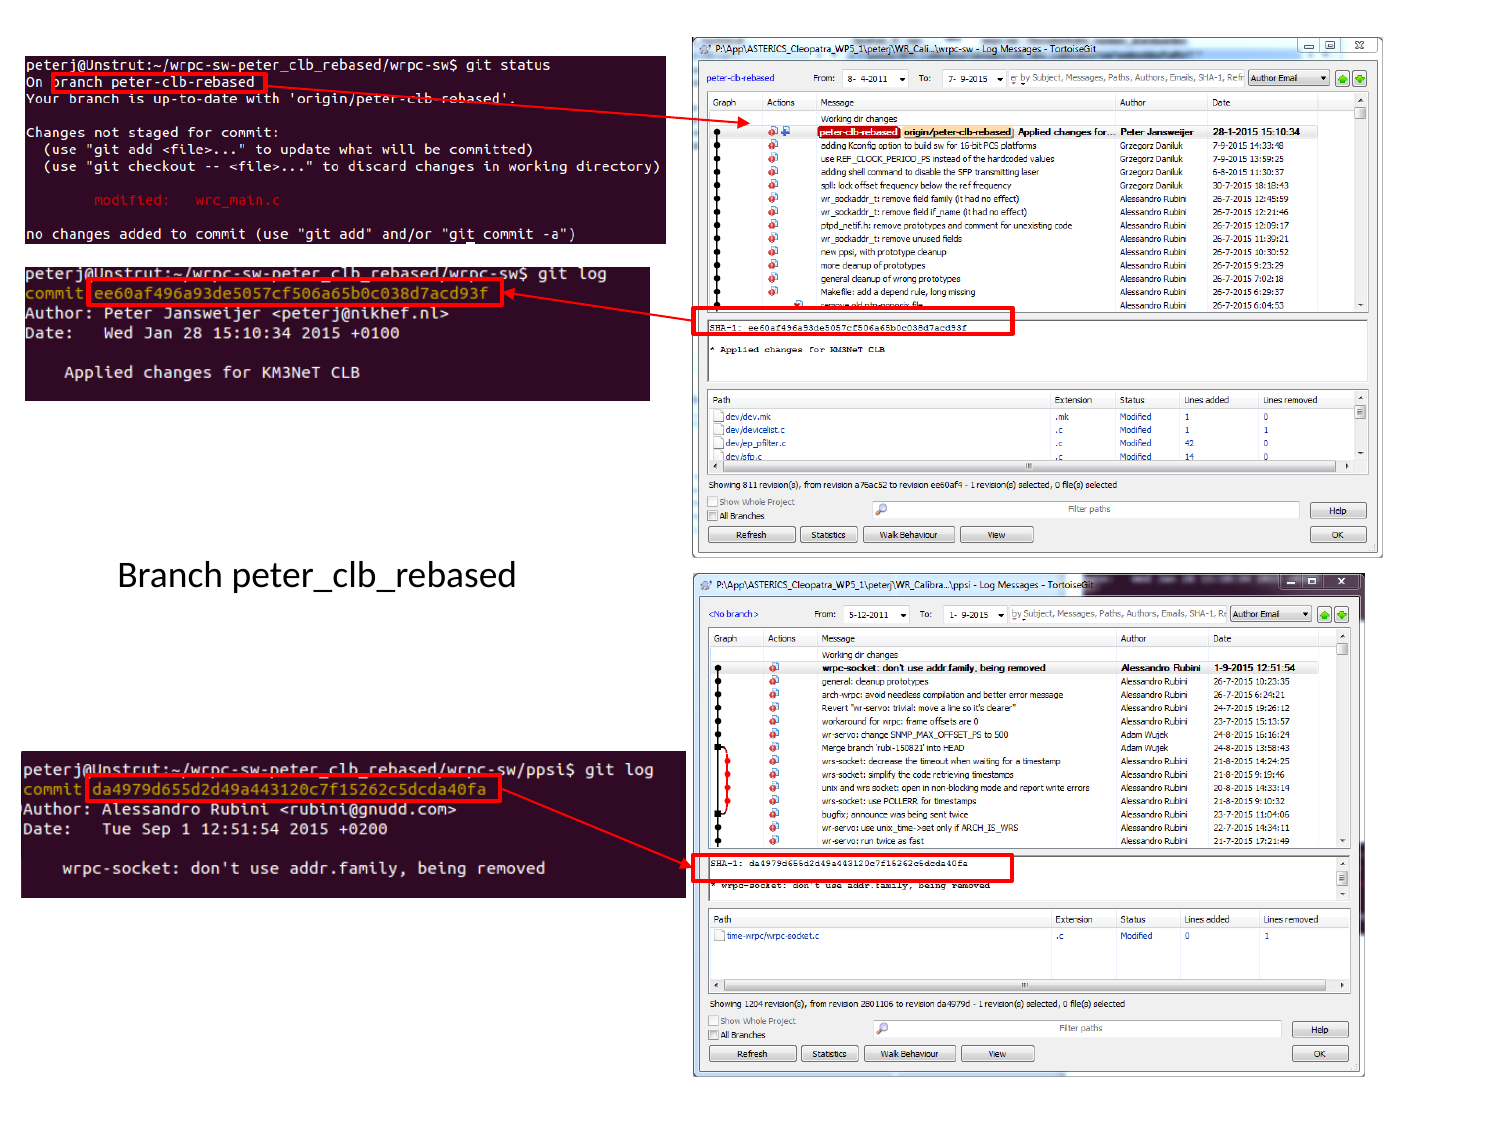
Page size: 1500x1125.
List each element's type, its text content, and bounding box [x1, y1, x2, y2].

picture [693, 572, 1365, 1077]
picture [21, 751, 686, 899]
picture [25, 56, 666, 245]
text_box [499, 787, 688, 869]
picture [25, 266, 650, 401]
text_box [265, 85, 751, 124]
text_box Branch peter_clb_rebased [102, 542, 533, 603]
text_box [501, 291, 694, 322]
picture [692, 37, 1383, 558]
